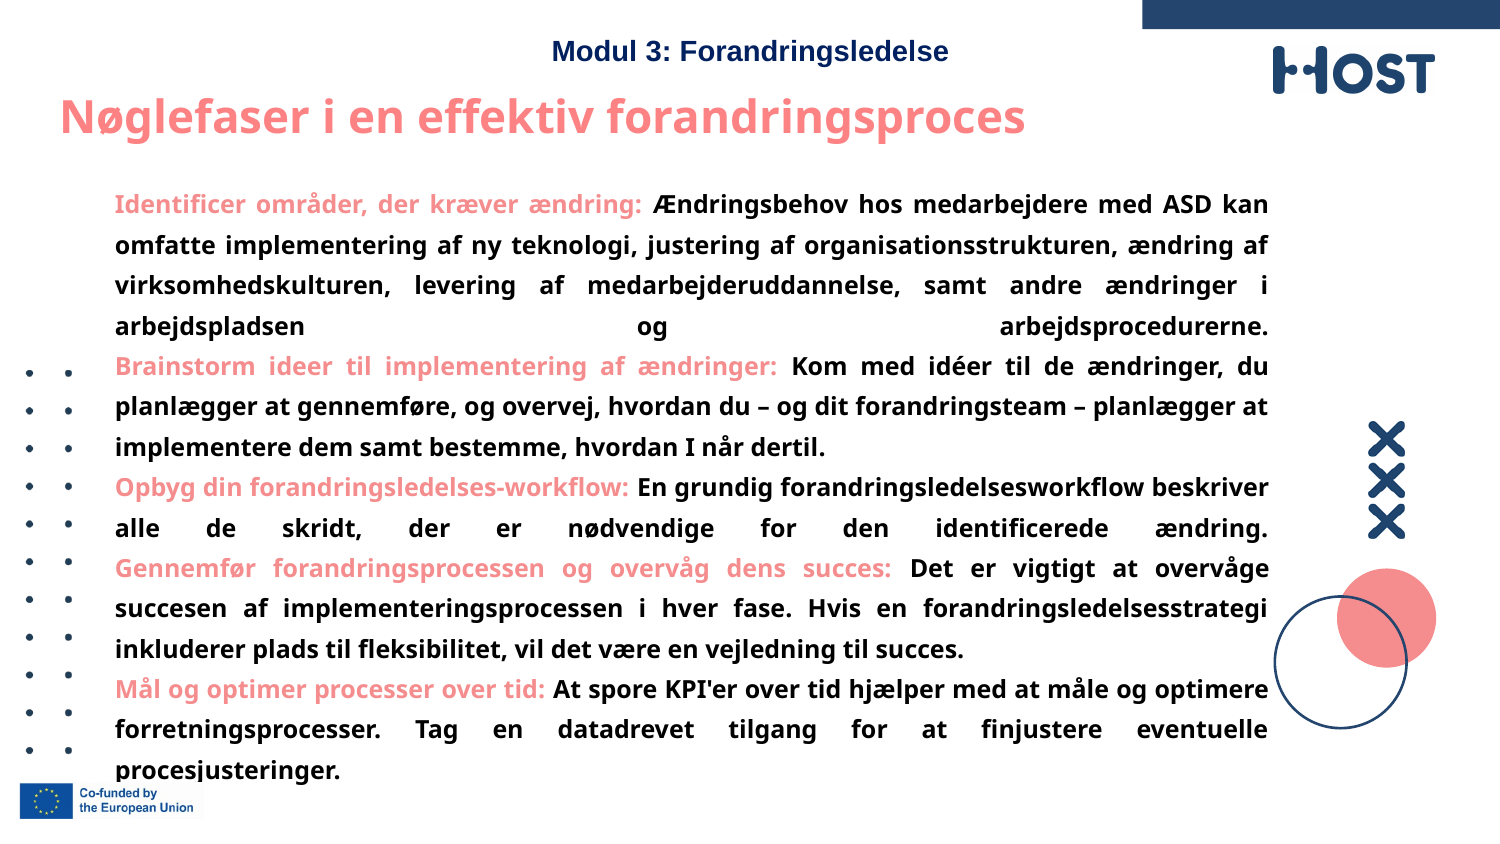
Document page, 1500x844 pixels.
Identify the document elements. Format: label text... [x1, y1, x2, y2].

picture [1273, 46, 1435, 73]
list Identificer områder, der kræver ændring: Ændringsbehov hos medarbejdere med ASD kan omfatte implementering af ny teknologi, justering af organisationsstrukturen, ændring af virksomhedskulturen, levering af medarbejderuddannelse, samt andre ændringer i arbejdspladsen og arbejdsprocedurerne. Brainstorm ideer til implementering af ændringer: Kom med idéer til de ændringer, du planlægger at gennemføre, og overvej, hvordan du – og dit forandringsteam – planlægger at implementere dem samt bestemme, hvordan I når dertil. Opbyg din forandringsledelses-workflow: En grundig forandringsledelsesworkflow beskriver alle de skridt, der er nødvendige for den identificerede ændring. Gennemfør forandringsprocessen og overvåg dens succes: Det er vigtigt at overvåge succesen af implementeringsprocessen i hver fase. Hvis en forandringsledelsesstrategi inkluderer plads til fleksibilitet, vil det være en vejledning til succes. Mål og optimer processer over tid: At spore KPI'er over tid hjælper med at måle og optimere forretningsprocesser. Tag en datadrevet tilgang for at finjustere eventuelle procesjusteringer. [99, 163, 1286, 746]
picture [1368, 421, 1405, 539]
picture [0, 370, 204, 820]
text_box Modul 3: Forandringsledelse [536, 12, 980, 70]
title Nøglefaser i en effektiv forandringsproces [44, 73, 1500, 187]
